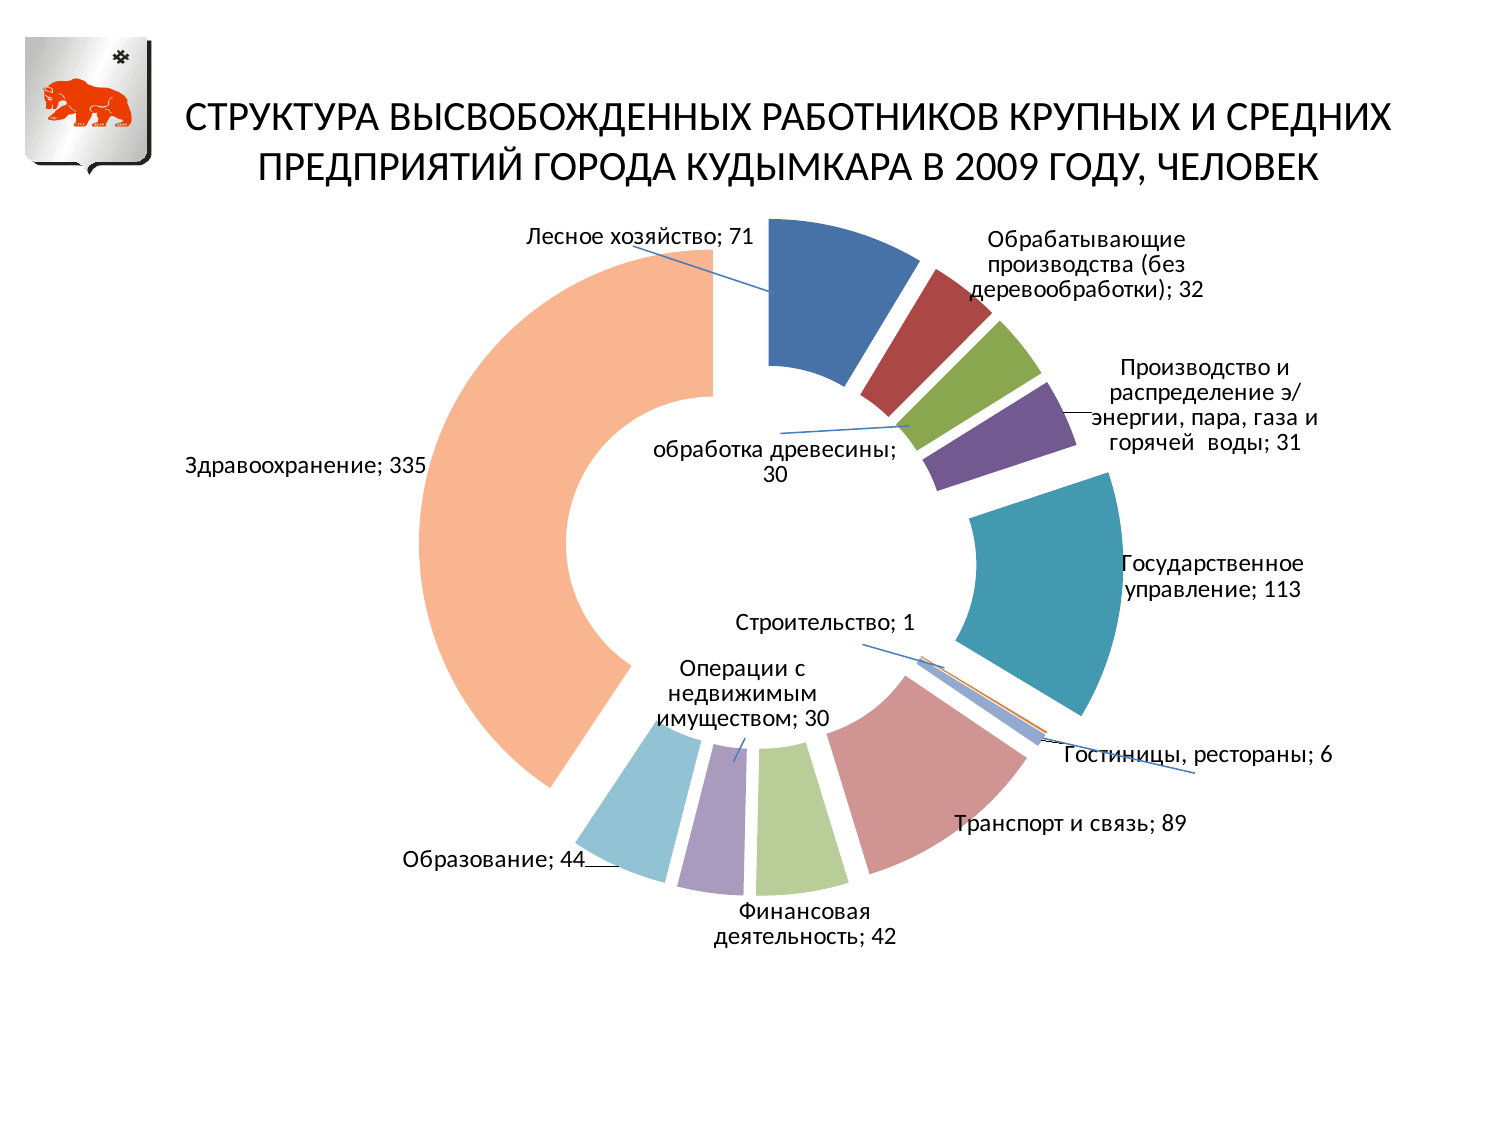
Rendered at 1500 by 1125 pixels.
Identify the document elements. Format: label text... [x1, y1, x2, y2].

title СТРУКТУРА ВЫСВОБОЖДЕННЫХ РАБОТНИКОВ КРУПНЫХ И СРЕДНИХ ПРЕДПРИЯТИЙ ГОРОДА КУДЫМКАРА В 2009 ГОДУ, ЧЕЛОВЕК [152, 45, 1425, 233]
picture [23, 34, 153, 176]
chart [58, 198, 1409, 982]
